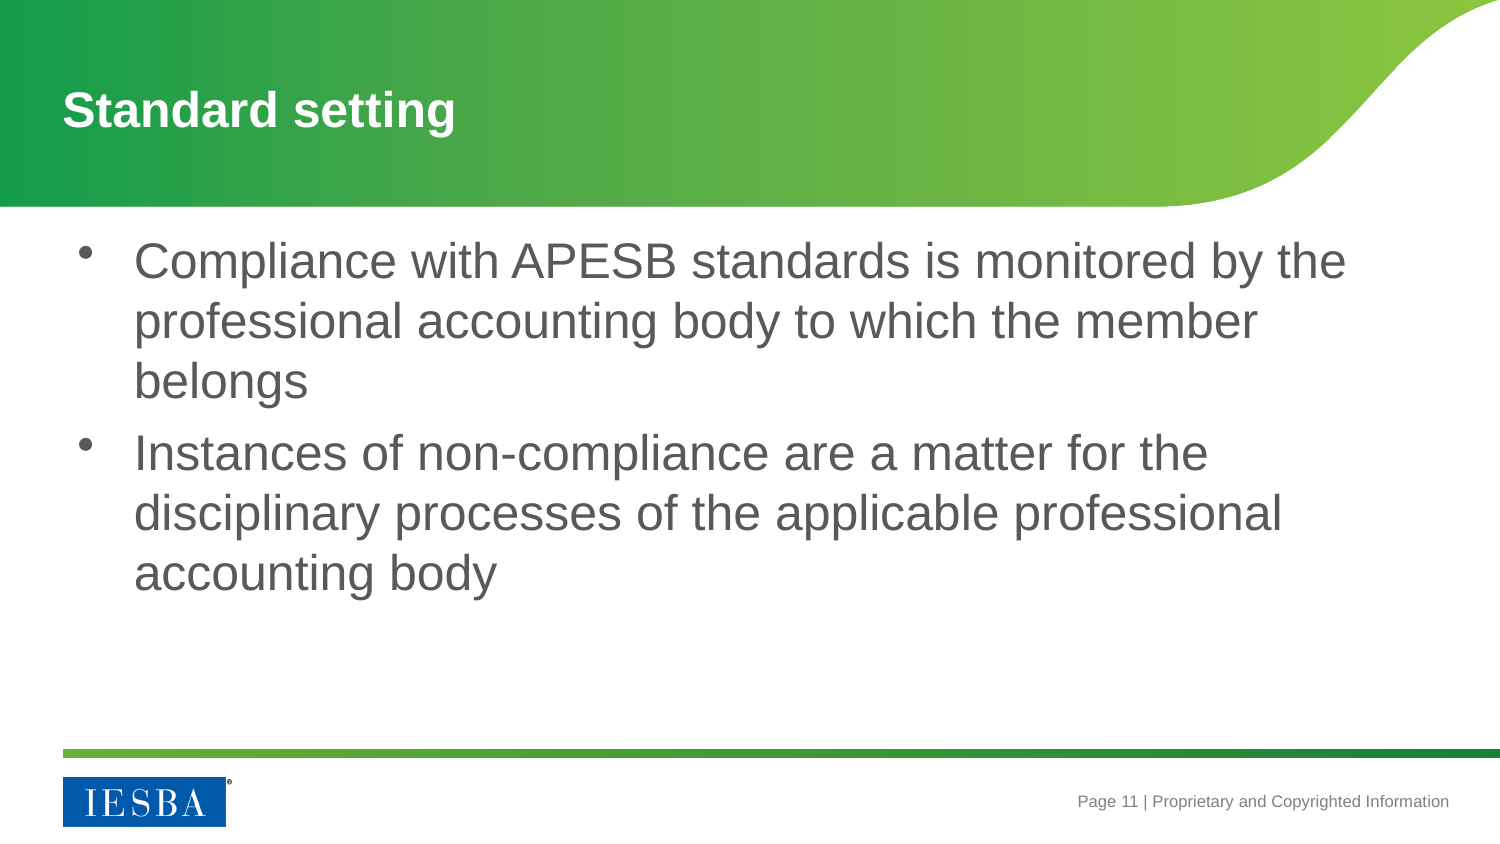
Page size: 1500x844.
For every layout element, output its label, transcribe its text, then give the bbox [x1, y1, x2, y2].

list Compliance with APESB standards is monitored by the professional accounting body to which the member belongs Instances of non-compliance are a matter for the disciplinary processes of the applicable professional accounting body [62, 220, 1450, 724]
title Standard setting [62, 75, 1300, 141]
picture [63, 777, 232, 827]
picture [0, 0, 1500, 207]
